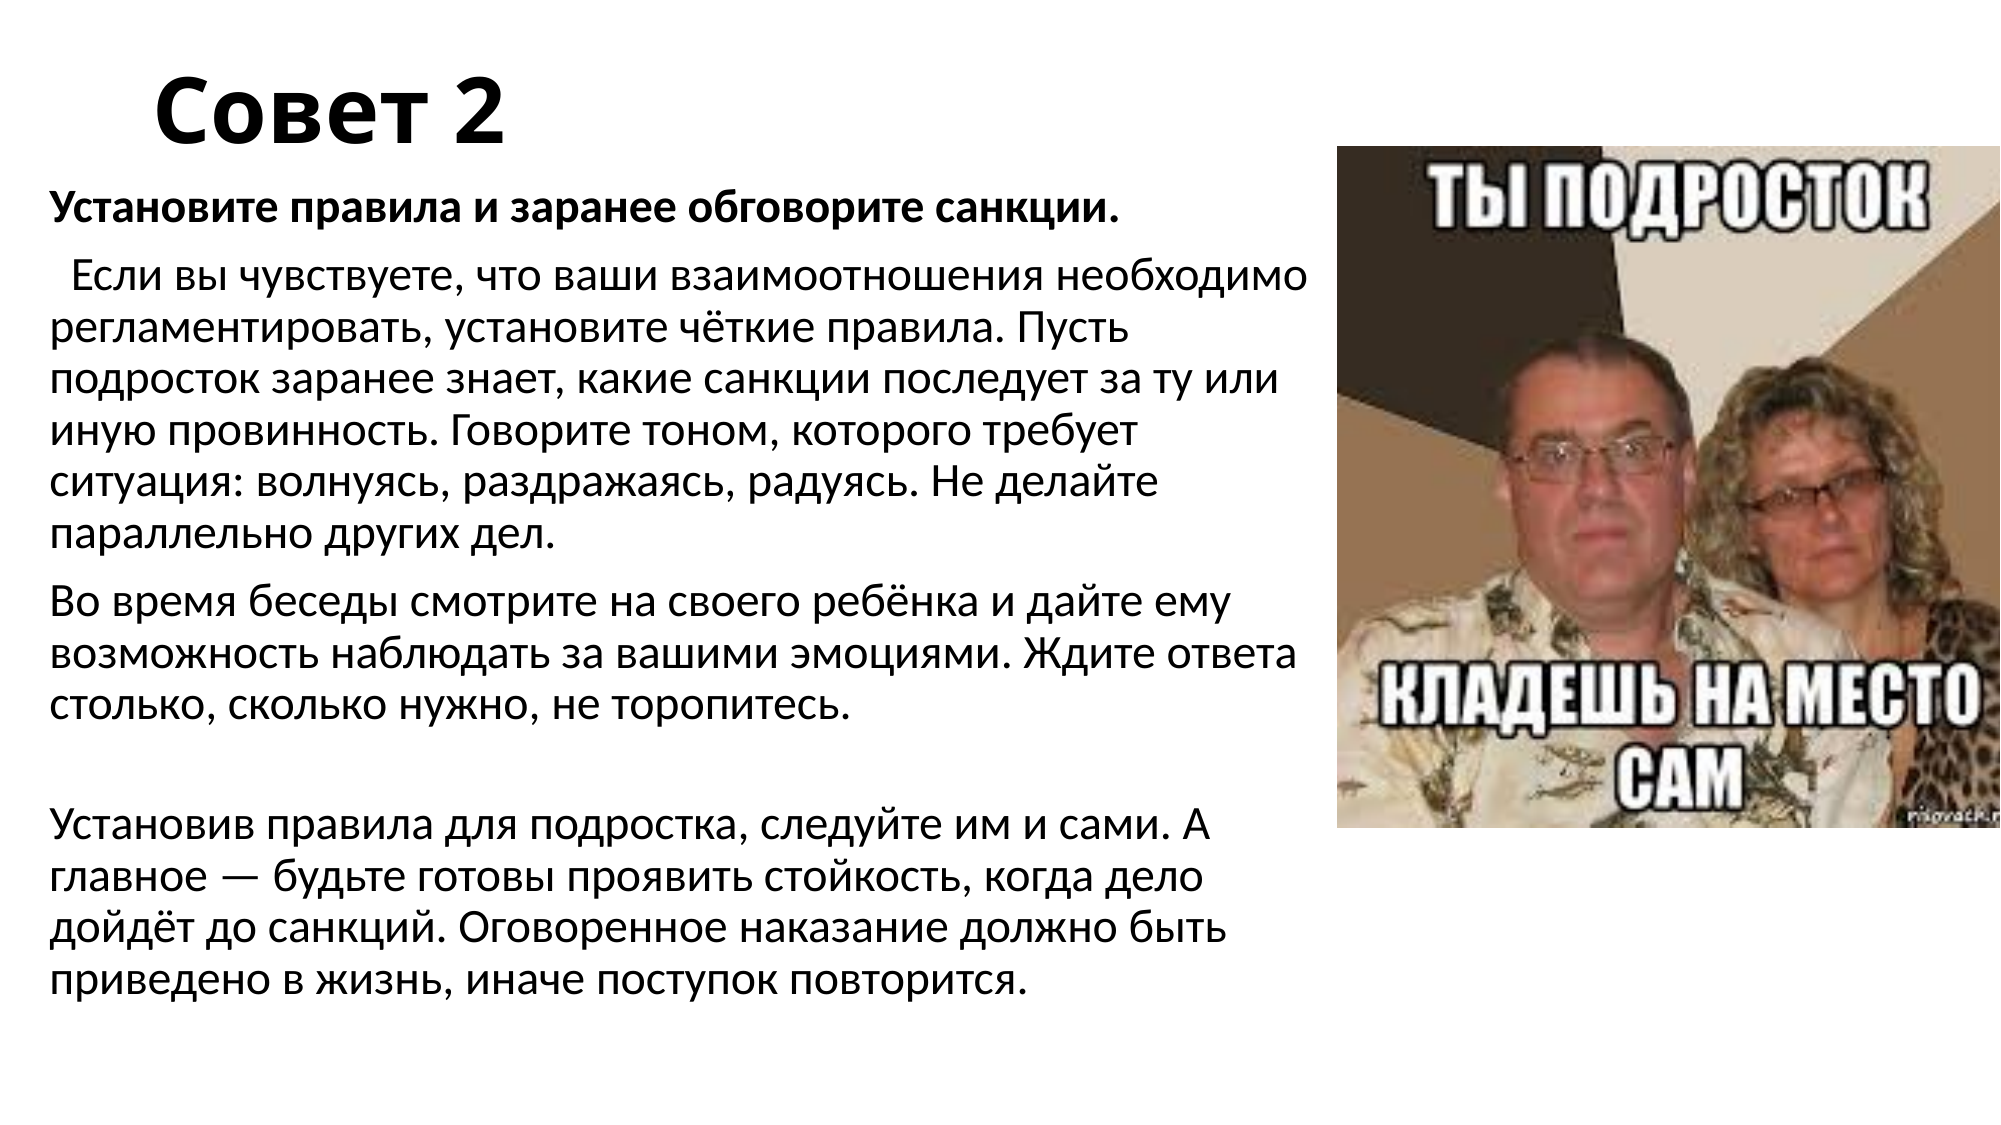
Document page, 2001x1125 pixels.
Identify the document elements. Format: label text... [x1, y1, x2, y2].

list Установите правила и заранее обговорите санкции. Если вы чувствуете, что ваши взаимоотношения необходимо регламентировать, установите чёткие правила. Пусть подросток заранее знает, какие санкции последует за ту или иную провинность. Говорите тоном, которого требует ситуация: волнуясь, раздражаясь, радуясь. Не делайте параллельно других дел. Во время беседы смотрите на своего ребёнка и дайте ему возможность наблюдать за вашими эмоциями. Ждите ответа столько, сколько нужно, не торопитесь. Установив правила для подростка, следуйте им и сами. А главное — будьте готовы проявить стойкость, когда дело дойдёт до санкций. Оговоренное наказание должно быть приведено в жизнь, иначе поступок повторится. [34, 173, 1338, 1023]
picture [1337, 146, 2000, 828]
title Совет 2 [137, 59, 1863, 173]
